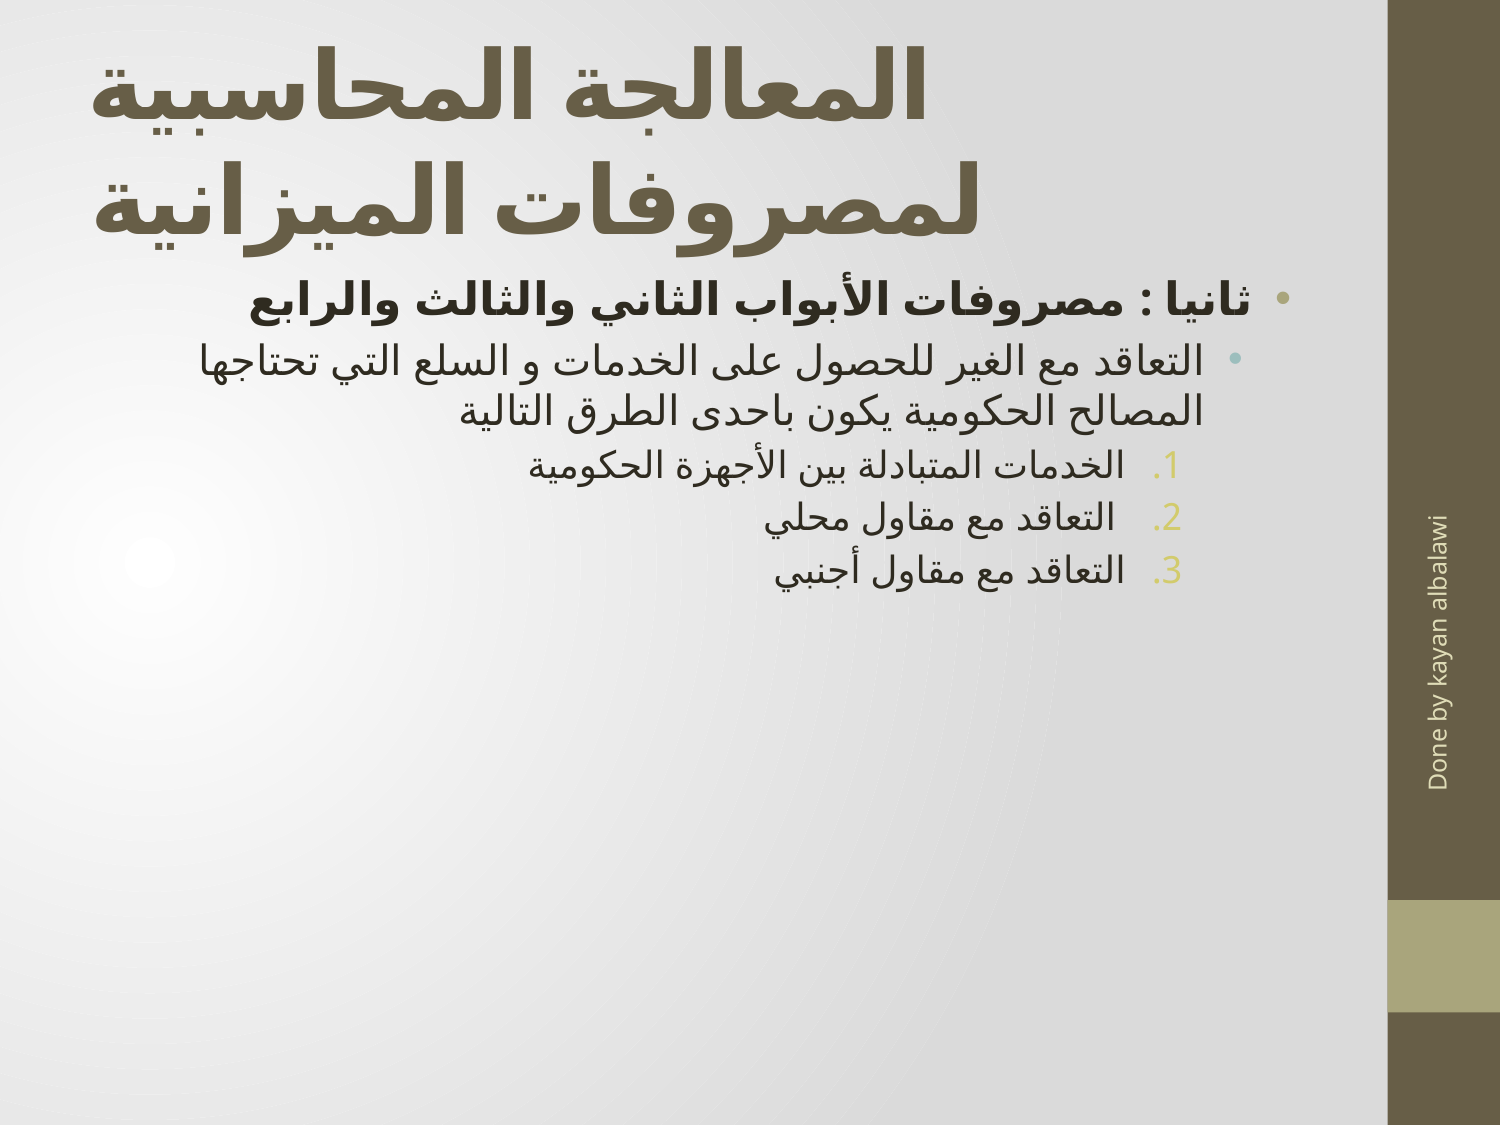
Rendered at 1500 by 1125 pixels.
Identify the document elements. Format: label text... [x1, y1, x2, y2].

list ثانيا : مصروفات الأبواب الثاني والثالث والرابع التعاقد مع الغير للحصول على الخدمات و السلع التي تحتاجها المصالح الحكومية يكون باحدى الطرق التالية الخدمات المتبادلة بين الأجهزة الحكومية التعاقد مع مقاول محلي التعاقد مع مقاول أجنبي [75, 262, 1325, 1050]
title المعالجة المحاسبية لمصروفات الميزانية [75, 45, 1325, 233]
footer Done by kayan albalawi [1408, 500, 1469, 889]
